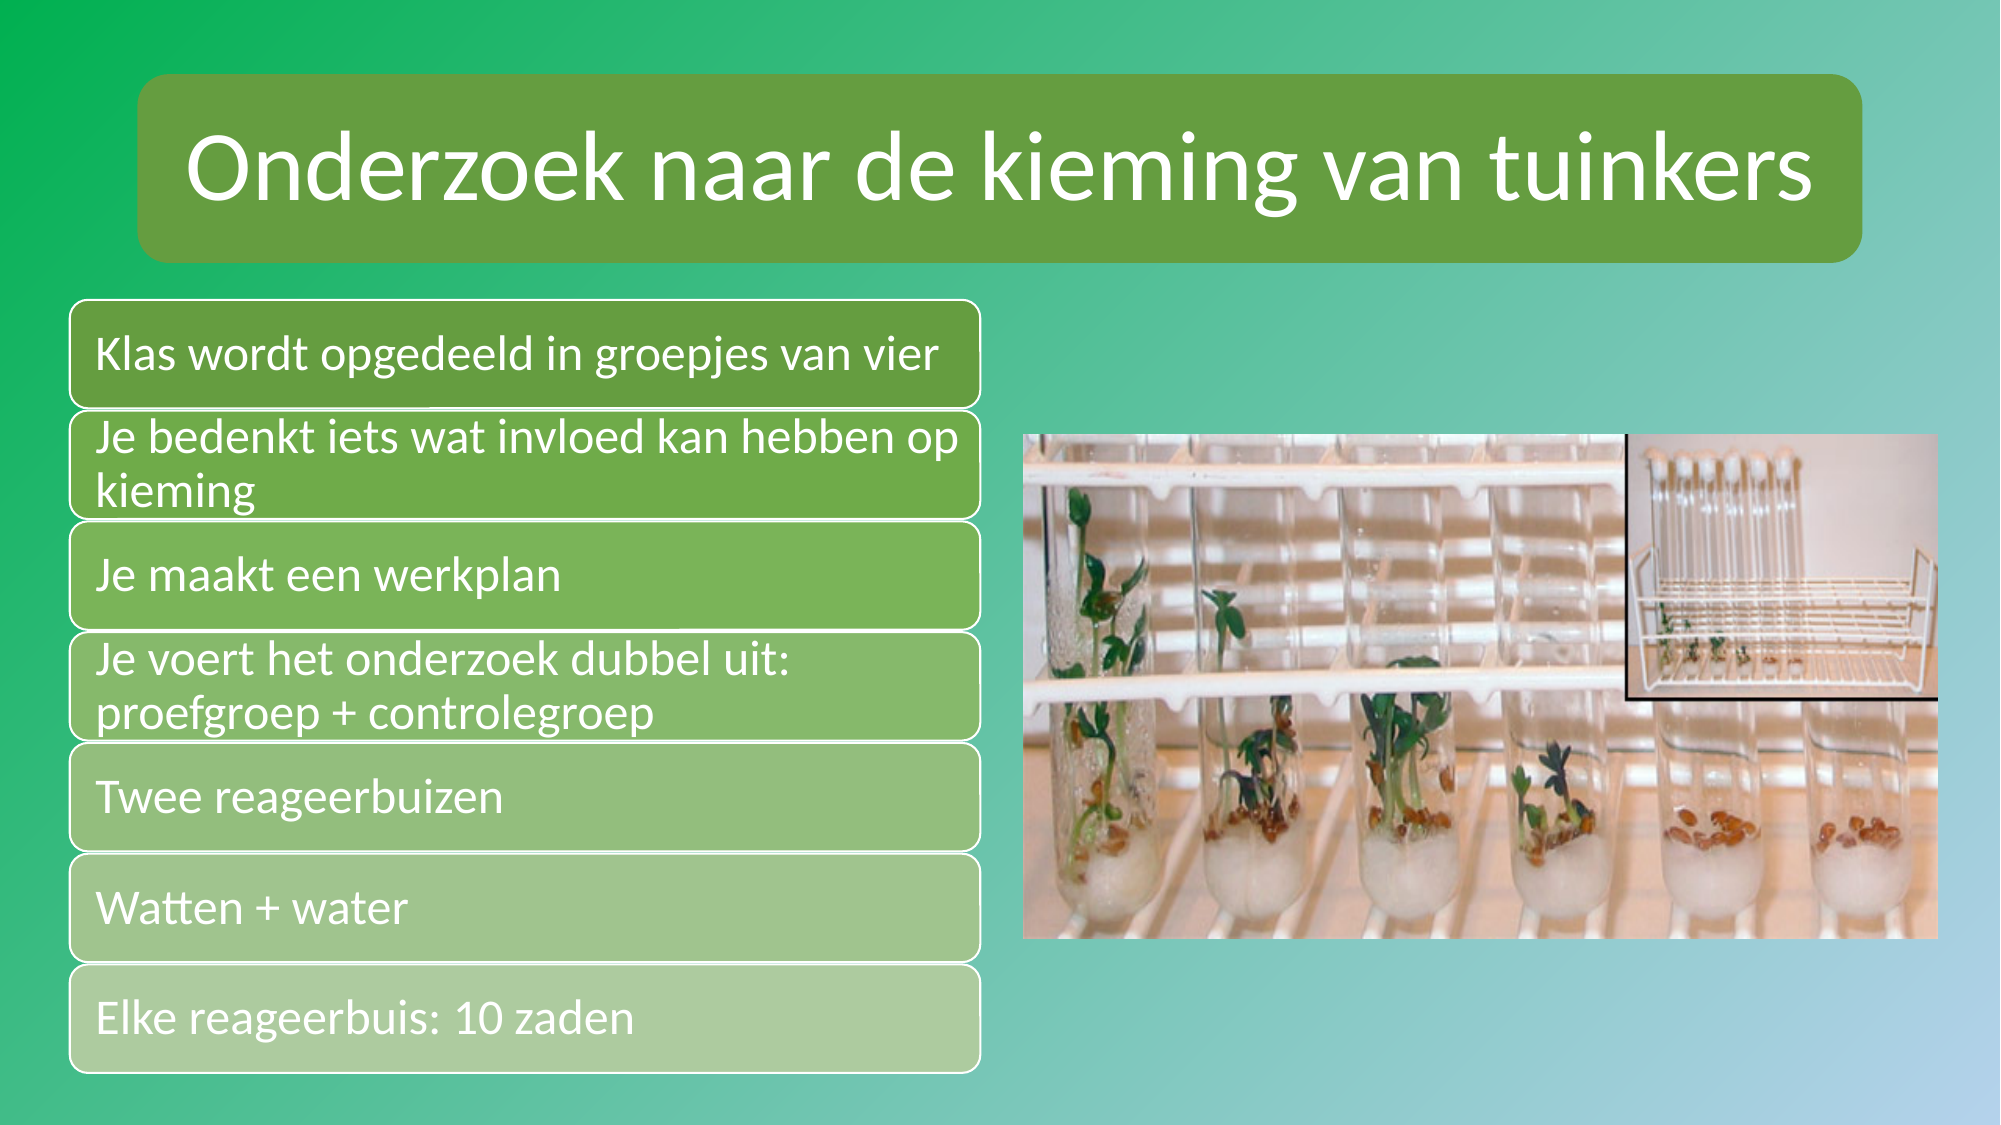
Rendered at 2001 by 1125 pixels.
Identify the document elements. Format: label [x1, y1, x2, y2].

list [69, 299, 981, 1074]
picture [1023, 434, 1938, 939]
text_box [137, 59, 1863, 278]
